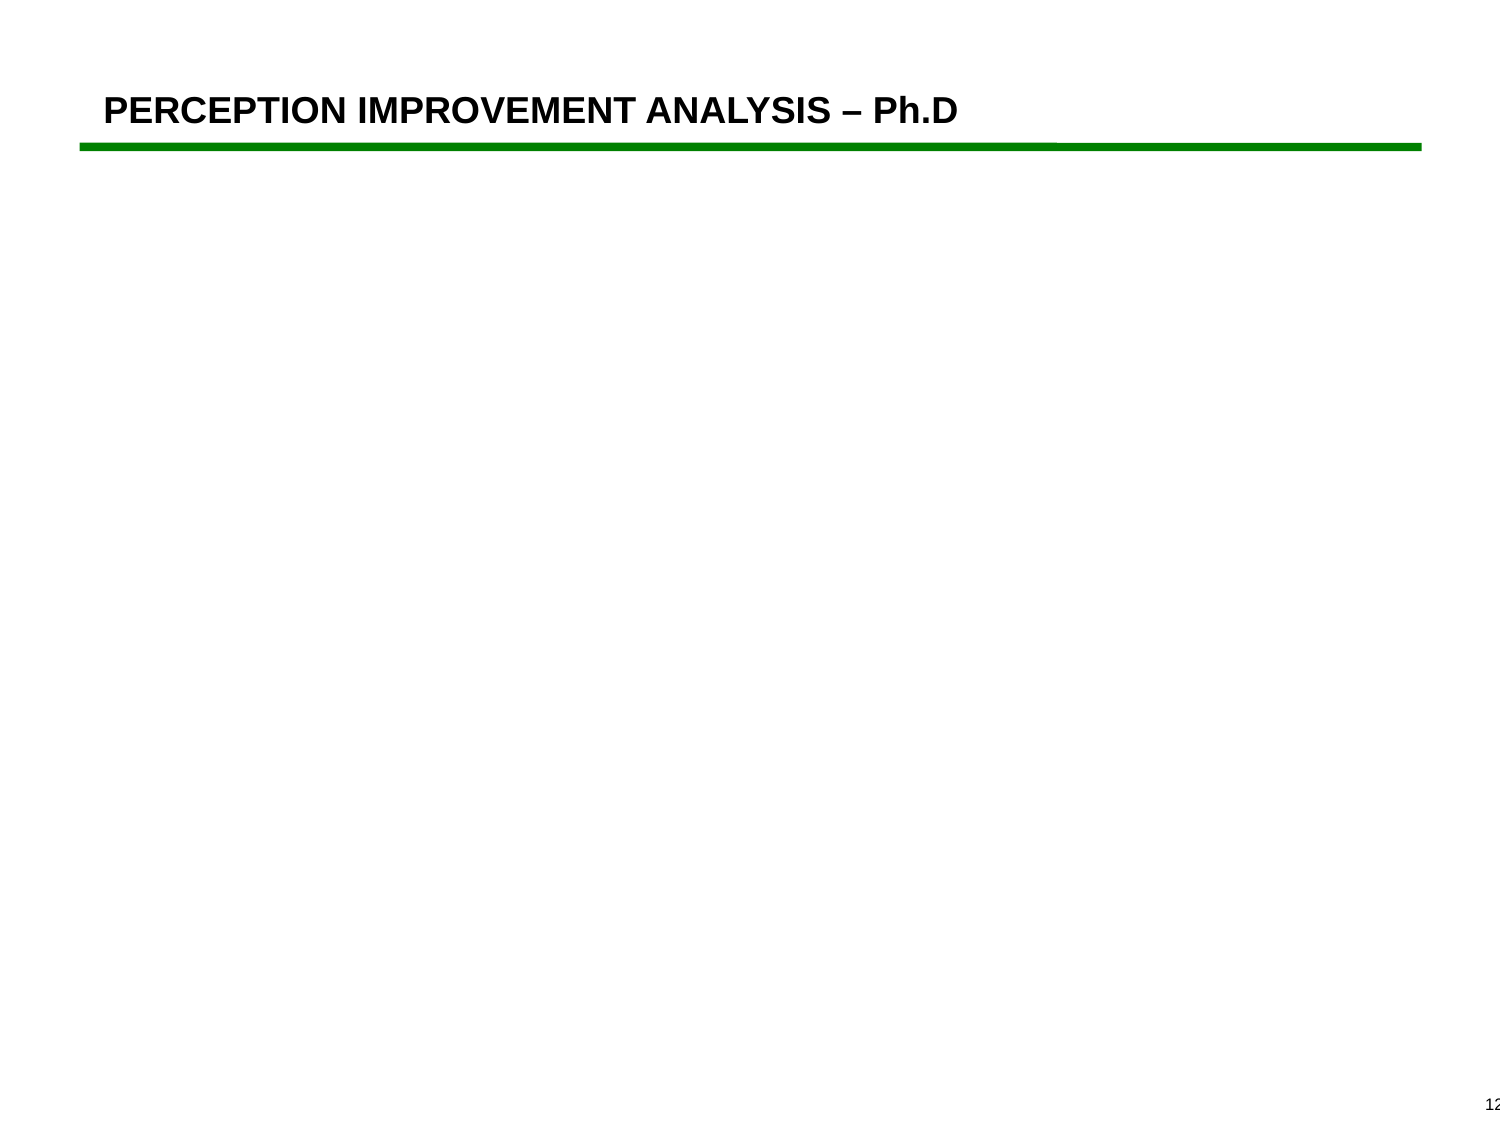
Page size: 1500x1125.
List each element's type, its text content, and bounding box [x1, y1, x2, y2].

title PERCEPTION IMPROVEMENT ANALYSIS – Ph.D [88, 71, 1164, 147]
